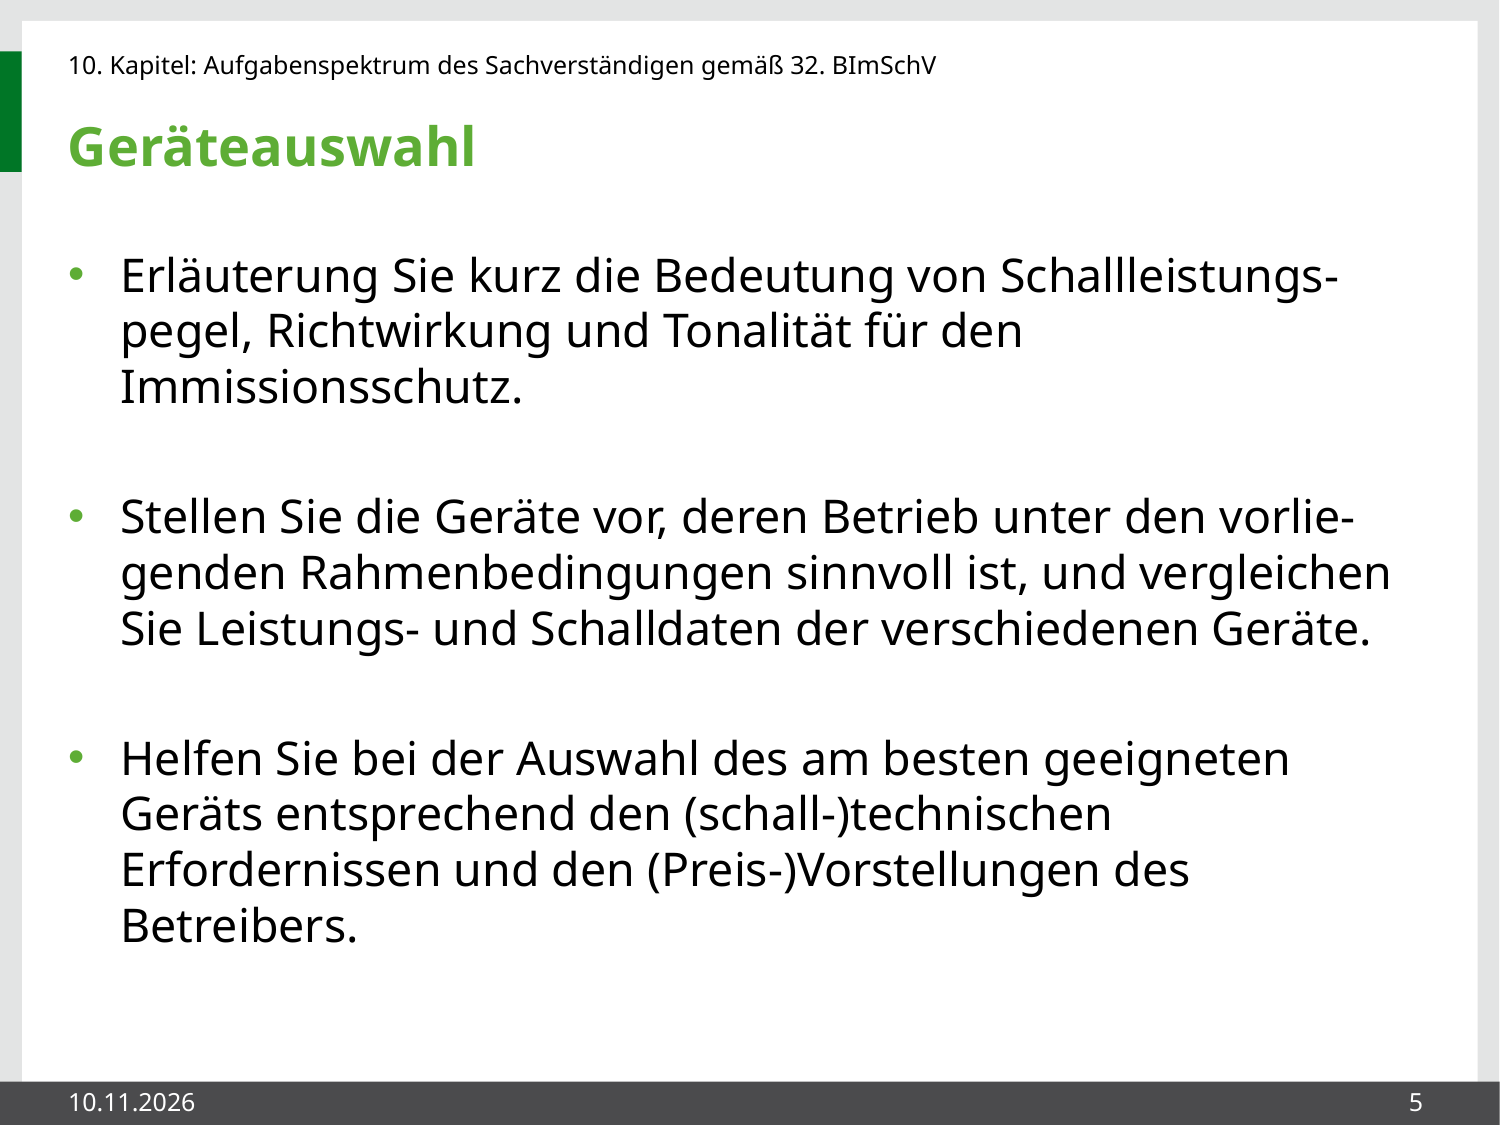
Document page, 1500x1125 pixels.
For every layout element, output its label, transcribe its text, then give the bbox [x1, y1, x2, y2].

title Geräteauswahl [67, 77, 1427, 178]
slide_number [68, 1082, 231, 1125]
list Erläuterung Sie kurz die Bedeutung von Schallleistungs-pegel, Richtwirkung und Tonalität für den Immissionsschutz. Stellen Sie die Geräte vor, deren Betrieb unter den vorlie-genden Rahmenbedingungen sinnvoll ist, und vergleichen Sie Leistungs- und Schalldaten der verschiedenen Geräte. Helfen Sie bei der Auswahl des am besten geeigneten Geräts entsprechend den (schall-)technischen Erfordernissen und den (Preis-)Vorstellungen des Betreibers. [68, 245, 1436, 965]
slide_number 5 [1331, 1082, 1423, 1125]
